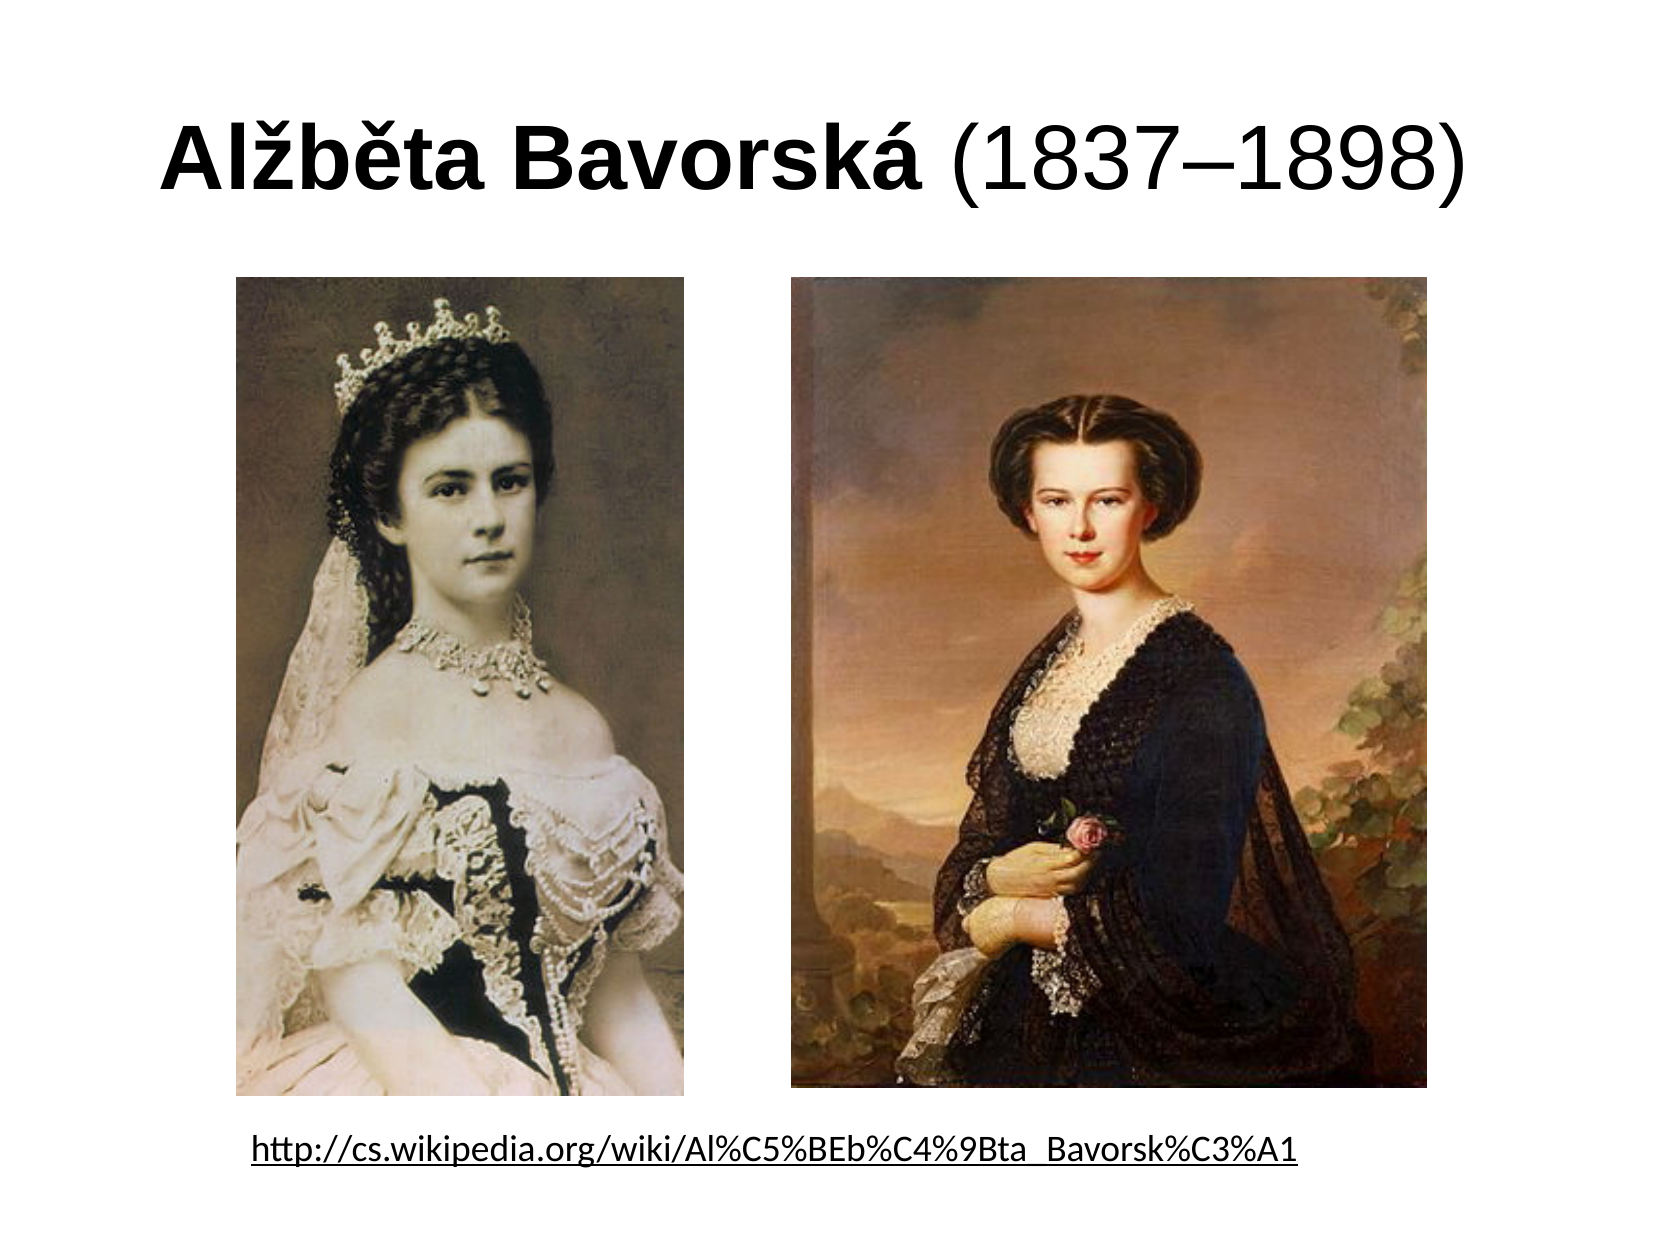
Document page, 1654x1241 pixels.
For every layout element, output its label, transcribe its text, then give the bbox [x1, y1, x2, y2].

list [235, 277, 684, 1097]
title Alžběta Bavorská (1837–1898) [82, 49, 1571, 257]
text_box http://cs.wikipedia.org/wiki/Al%C5%BEb%C4%9Bta_Bavorsk%C3%A1 [236, 1116, 1430, 1176]
picture [791, 277, 1427, 1089]
